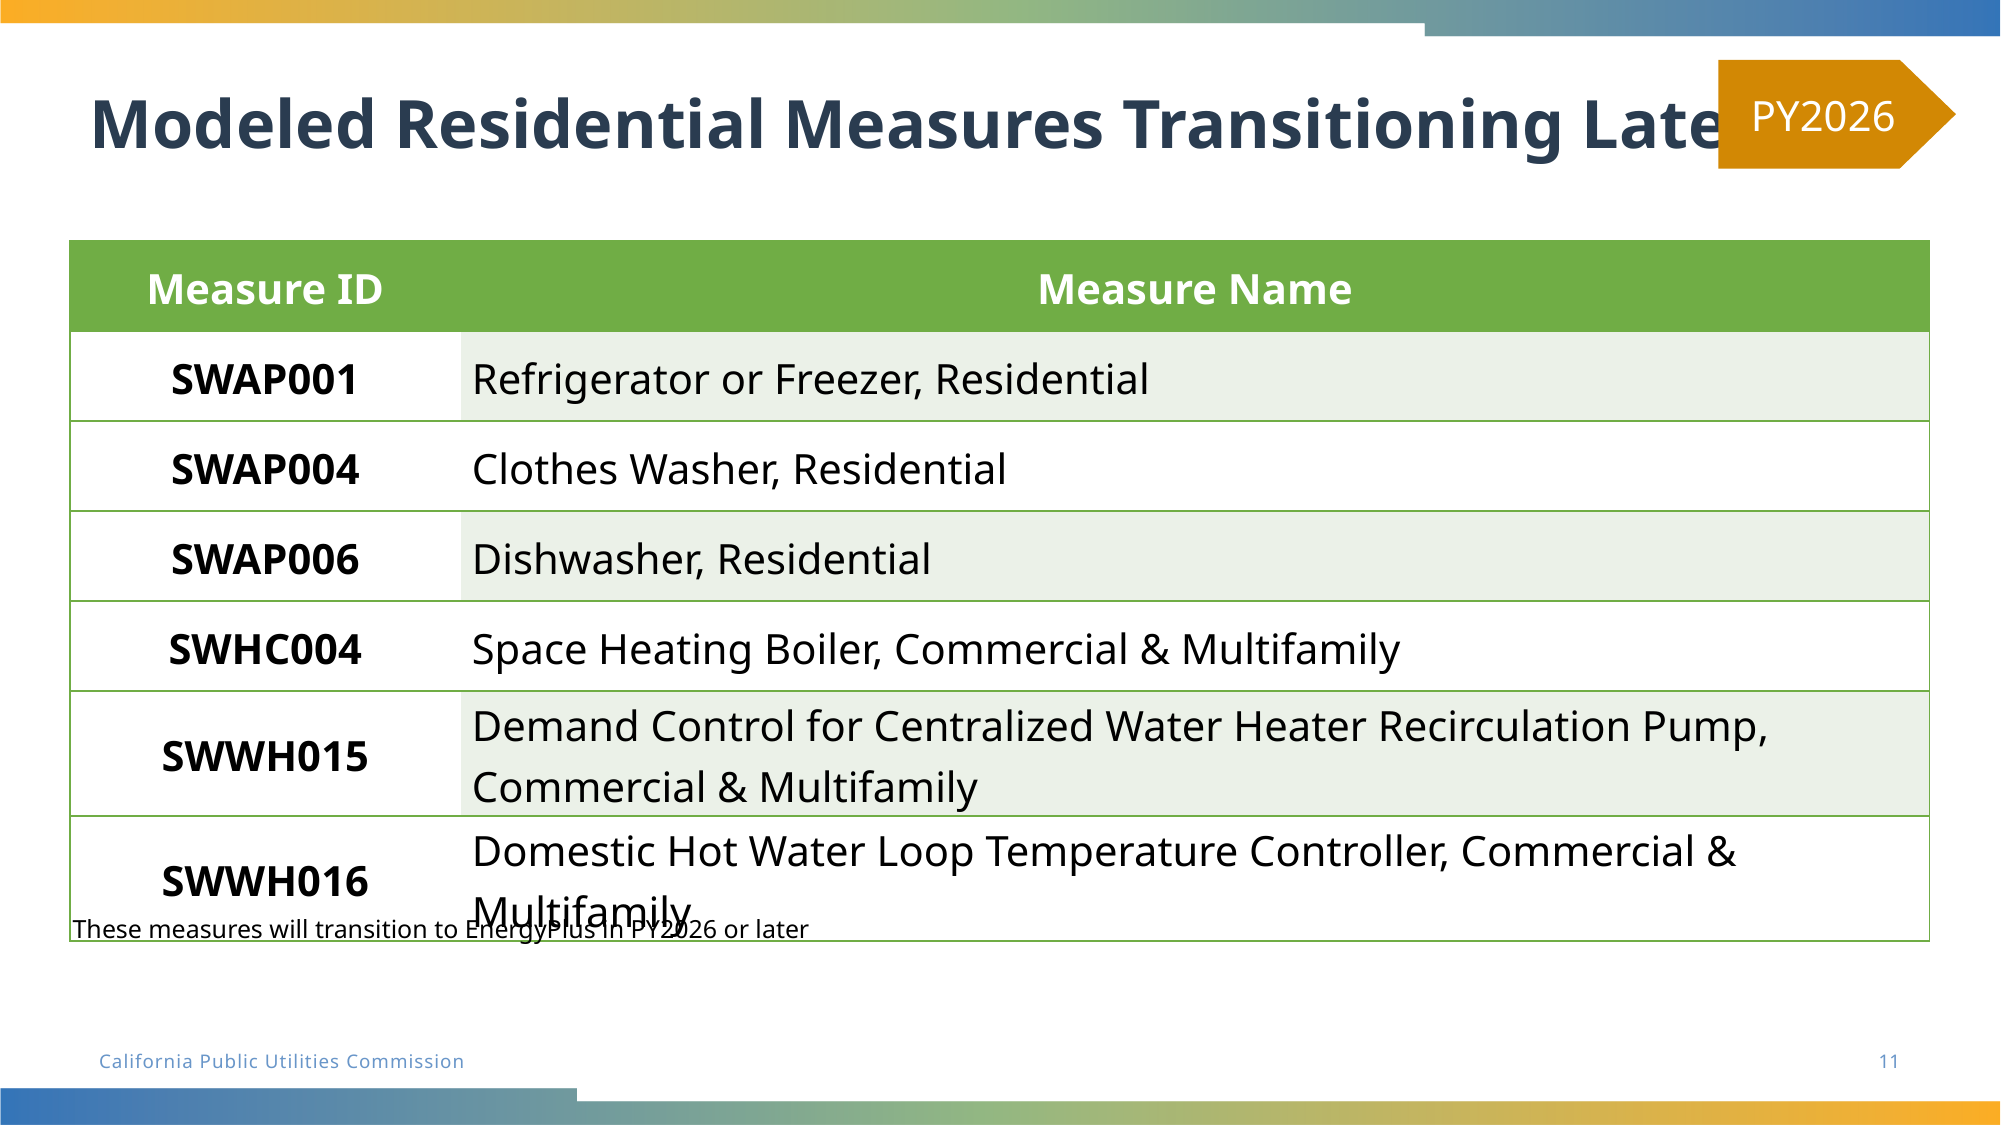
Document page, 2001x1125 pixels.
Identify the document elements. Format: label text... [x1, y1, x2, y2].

table_cell SWWH016 [71, 817, 461, 906]
table_cell Domestic Hot Water Loop Temperature Controller, Commercial & Multifamily [461, 817, 1929, 940]
text_box PY2026 [1717, 58, 1958, 170]
title Modeled Residential Measures Transitioning Later [89, 0, 1890, 170]
table_header Measure Name [461, 242, 1929, 330]
text_box These measures will transition to EnergyPlus in PY2026 or later [57, 906, 1694, 952]
table_cell Demand Control for Centralized Water Heater Recirculation Pump, Commercial & Multifamily [461, 692, 1929, 815]
table_cell SWAP001 [71, 332, 461, 420]
table_cell SWWH015 [71, 692, 461, 815]
table_cell Refrigerator or Freezer, Residential [461, 332, 1929, 420]
table_cell SWAP004 [71, 422, 461, 510]
slide_number 11 [1837, 1050, 1900, 1080]
table_cell SWAP006 [71, 512, 461, 600]
picture [0, 0, 2001, 1125]
table_cell Clothes Washer, Residential [461, 422, 1929, 510]
table_cell Space Heating Boiler, Commercial & Multifamily [461, 602, 1929, 690]
table_header Measure ID [71, 242, 461, 330]
table_cell SWHC004 [71, 602, 461, 690]
table_cell Dishwasher, Residential [461, 512, 1929, 600]
